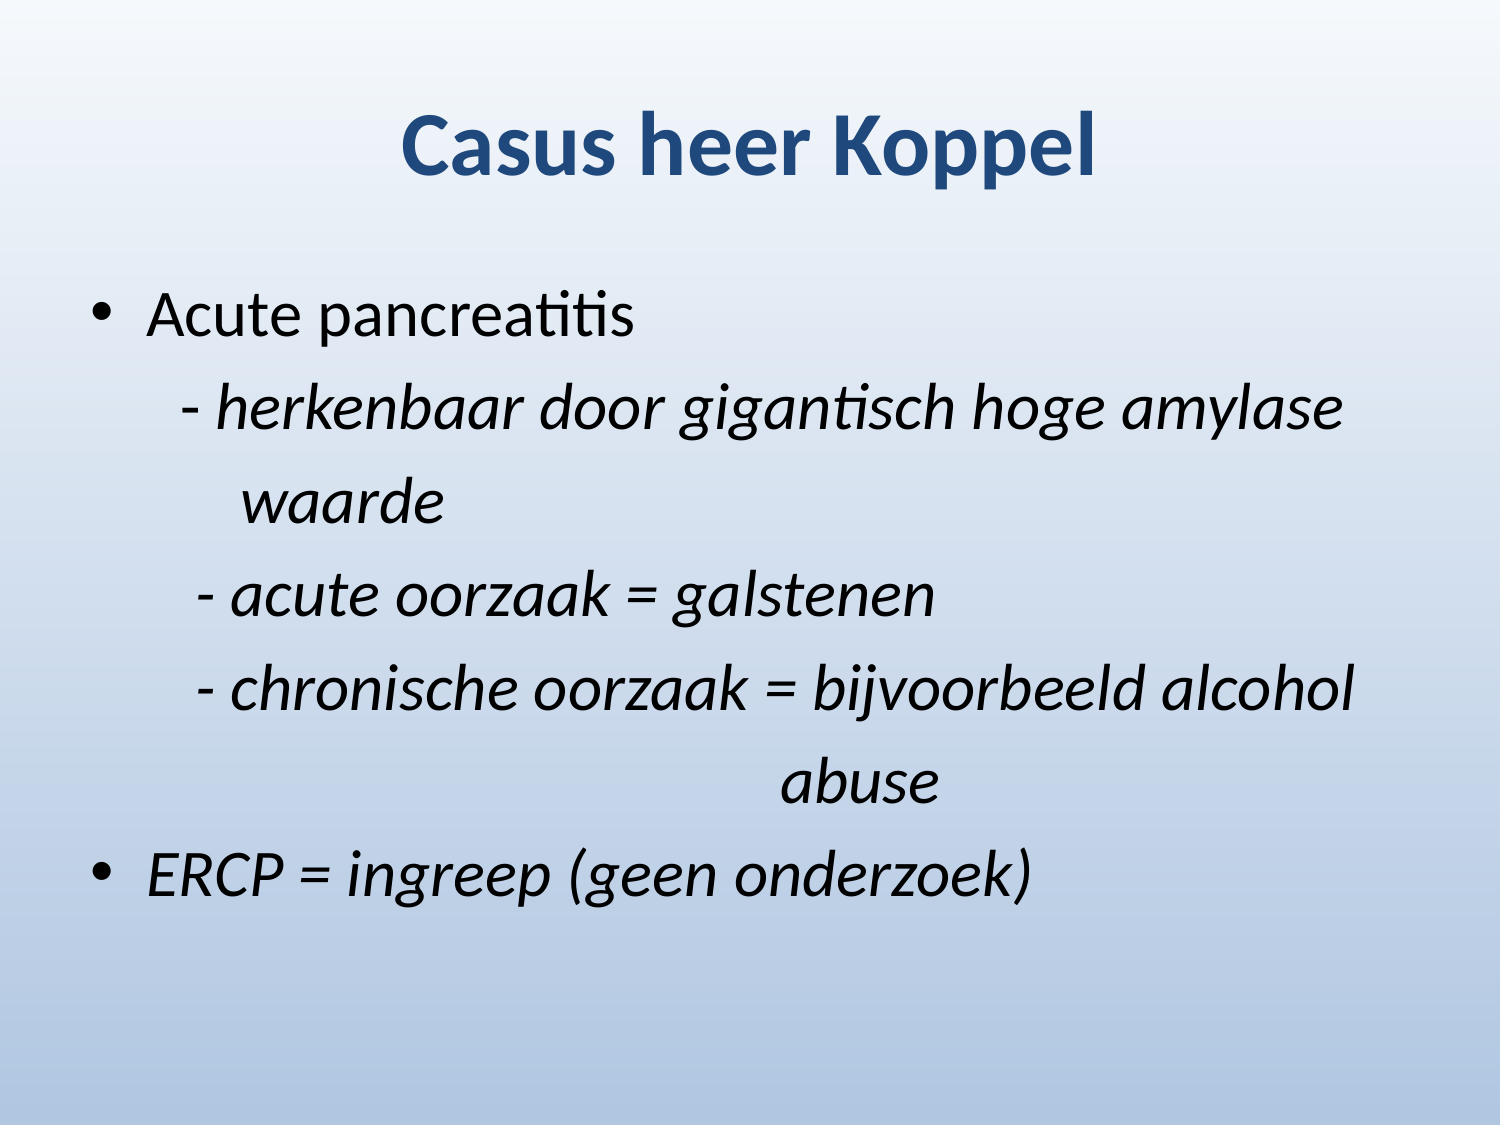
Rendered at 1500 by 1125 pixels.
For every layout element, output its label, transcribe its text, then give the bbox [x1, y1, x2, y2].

list Acute pancreatitis - herkenbaar door gigantisch hoge amylase waarde - acute oorzaak = galstenen - chronische oorzaak = bijvoorbeeld alcohol abuse ERCP = ingreep (geen onderzoek) [75, 262, 1425, 1005]
title Casus heer Koppel [75, 45, 1425, 233]
